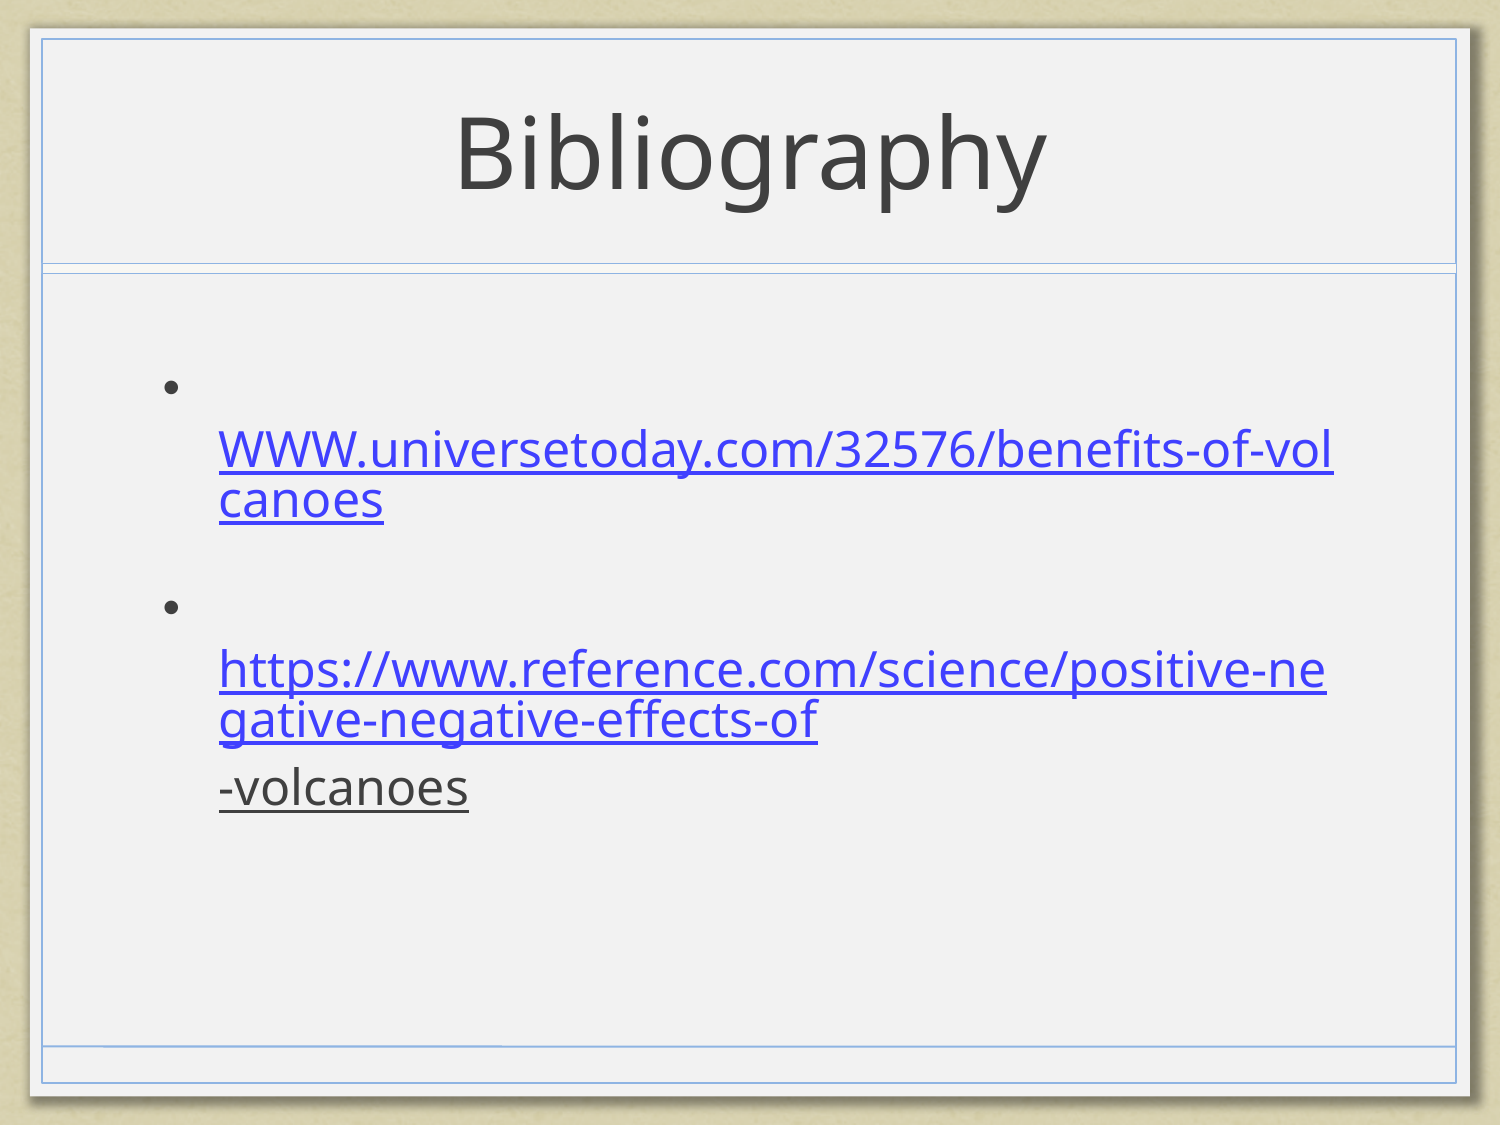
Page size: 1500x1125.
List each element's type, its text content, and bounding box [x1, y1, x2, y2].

title Bibliography [147, 40, 1353, 260]
list WWW.universetoday.com/32576/benefits-of-volcanoes https://www.reference.com/science/positive-negative-negative-effects-of-volcanoes [147, 350, 1353, 995]
